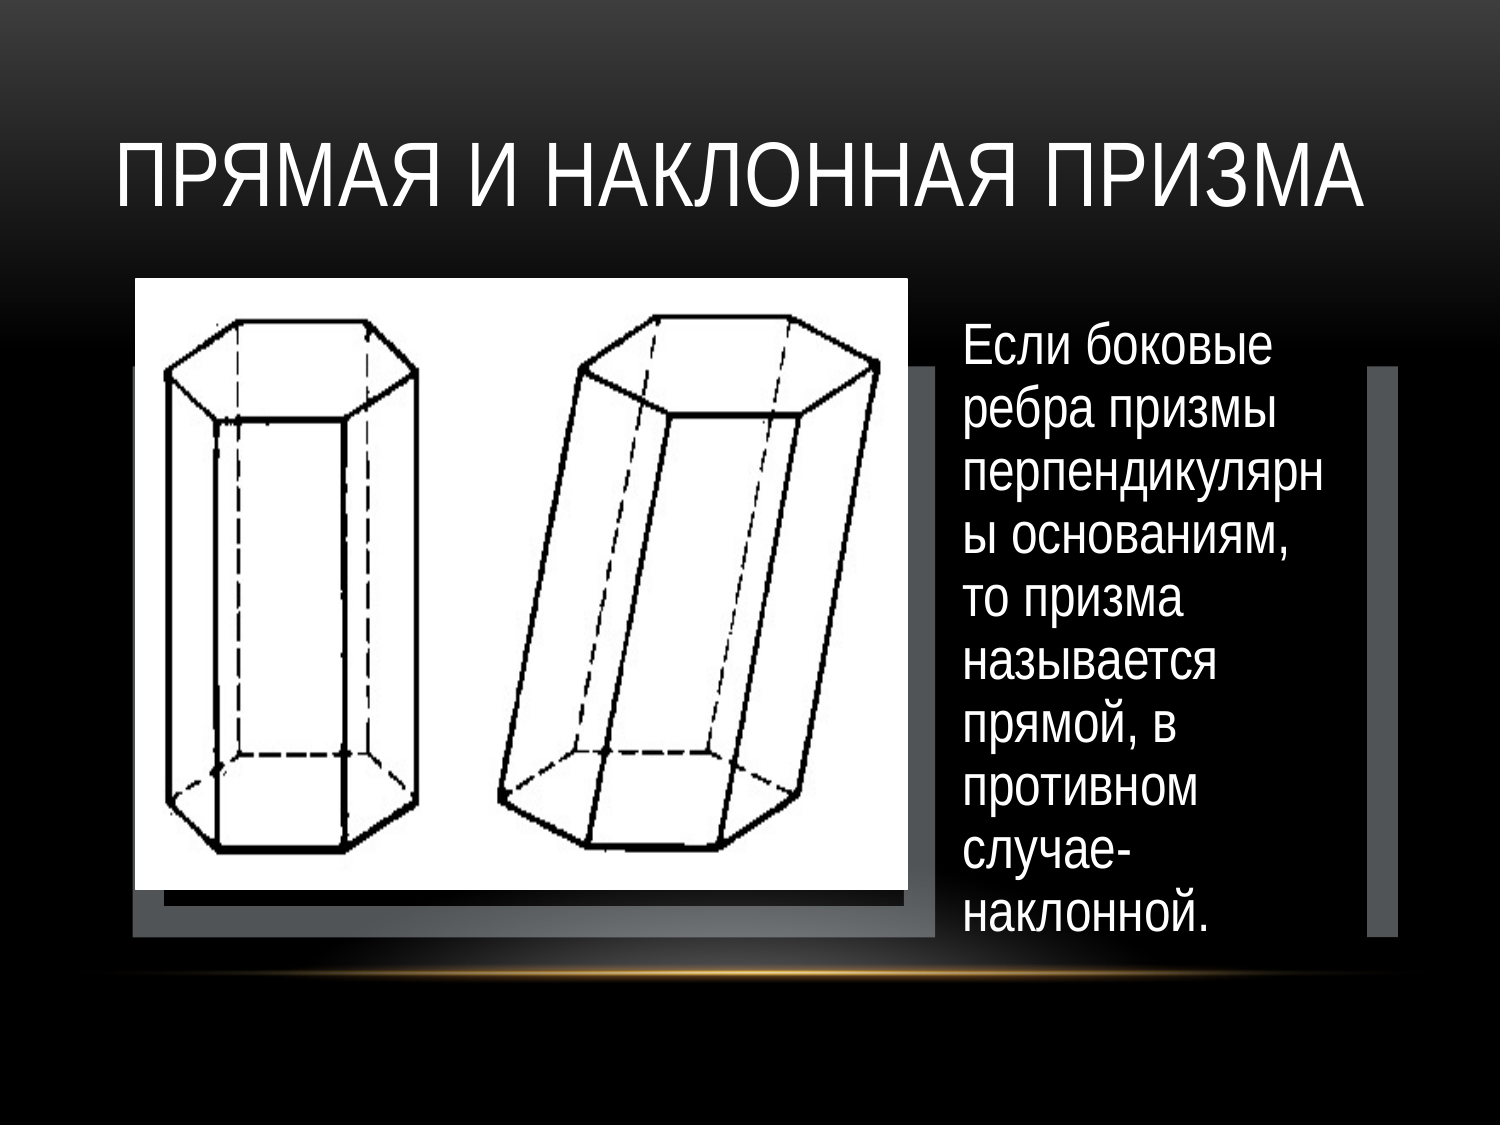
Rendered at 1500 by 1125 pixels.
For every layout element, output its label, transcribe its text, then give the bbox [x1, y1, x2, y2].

picture [0, 0, 1500, 1125]
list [99, 262, 1401, 938]
title Прямая и наклонная призма [99, 45, 1400, 233]
